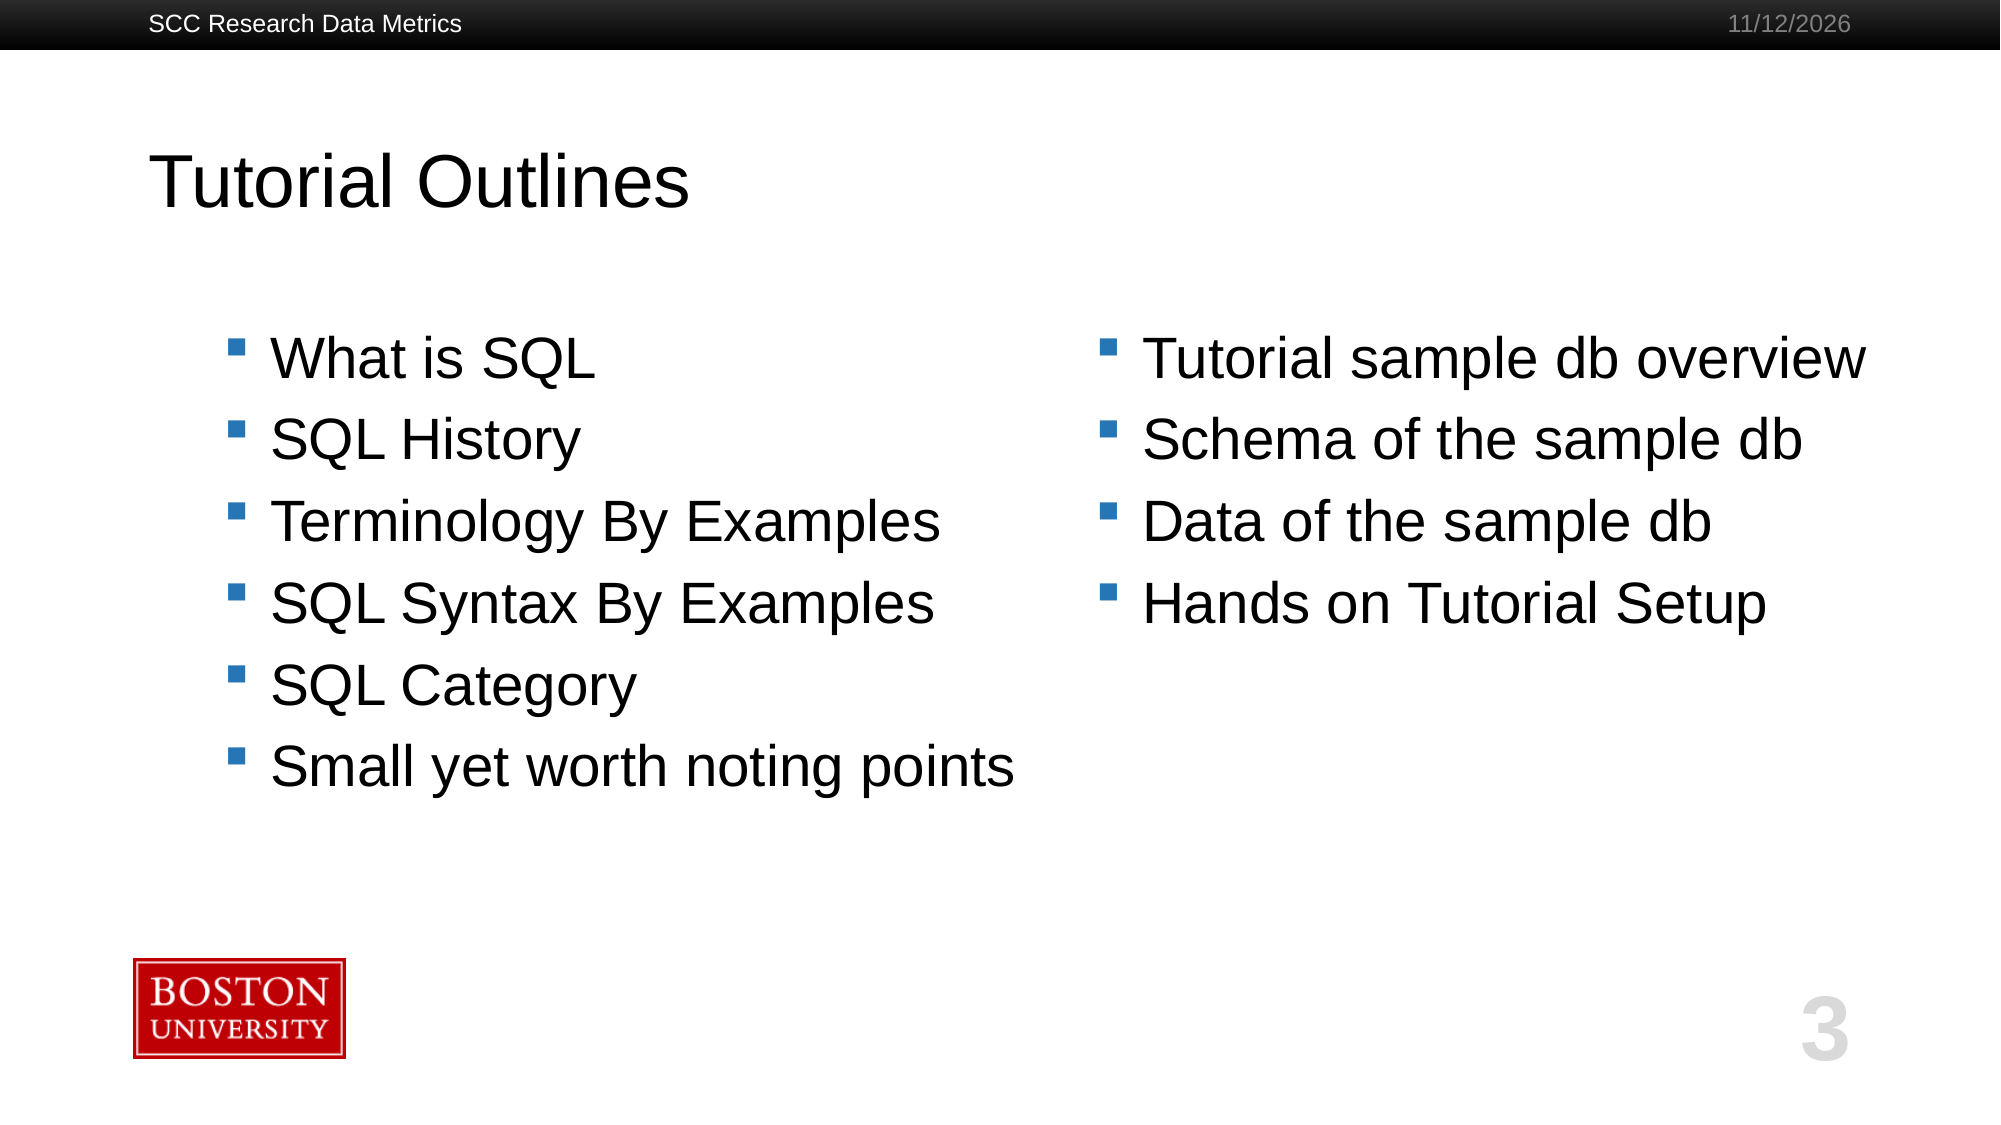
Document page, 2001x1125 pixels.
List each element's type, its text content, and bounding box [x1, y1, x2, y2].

title Tutorial Outlines [133, 125, 1867, 238]
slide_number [1449, 0, 1867, 51]
list What is SQL SQL History Terminology By Examples SQL Syntax By Examples SQL Category Small yet worth noting points Tutorial sample db overview Schema of the sample db Data of the sample db Hands on Tutorial Setup [133, 312, 1907, 813]
footer SCC Research Data Metrics [133, 0, 1251, 51]
slide_number 3 [1549, 968, 1867, 1082]
picture [133, 958, 346, 1059]
